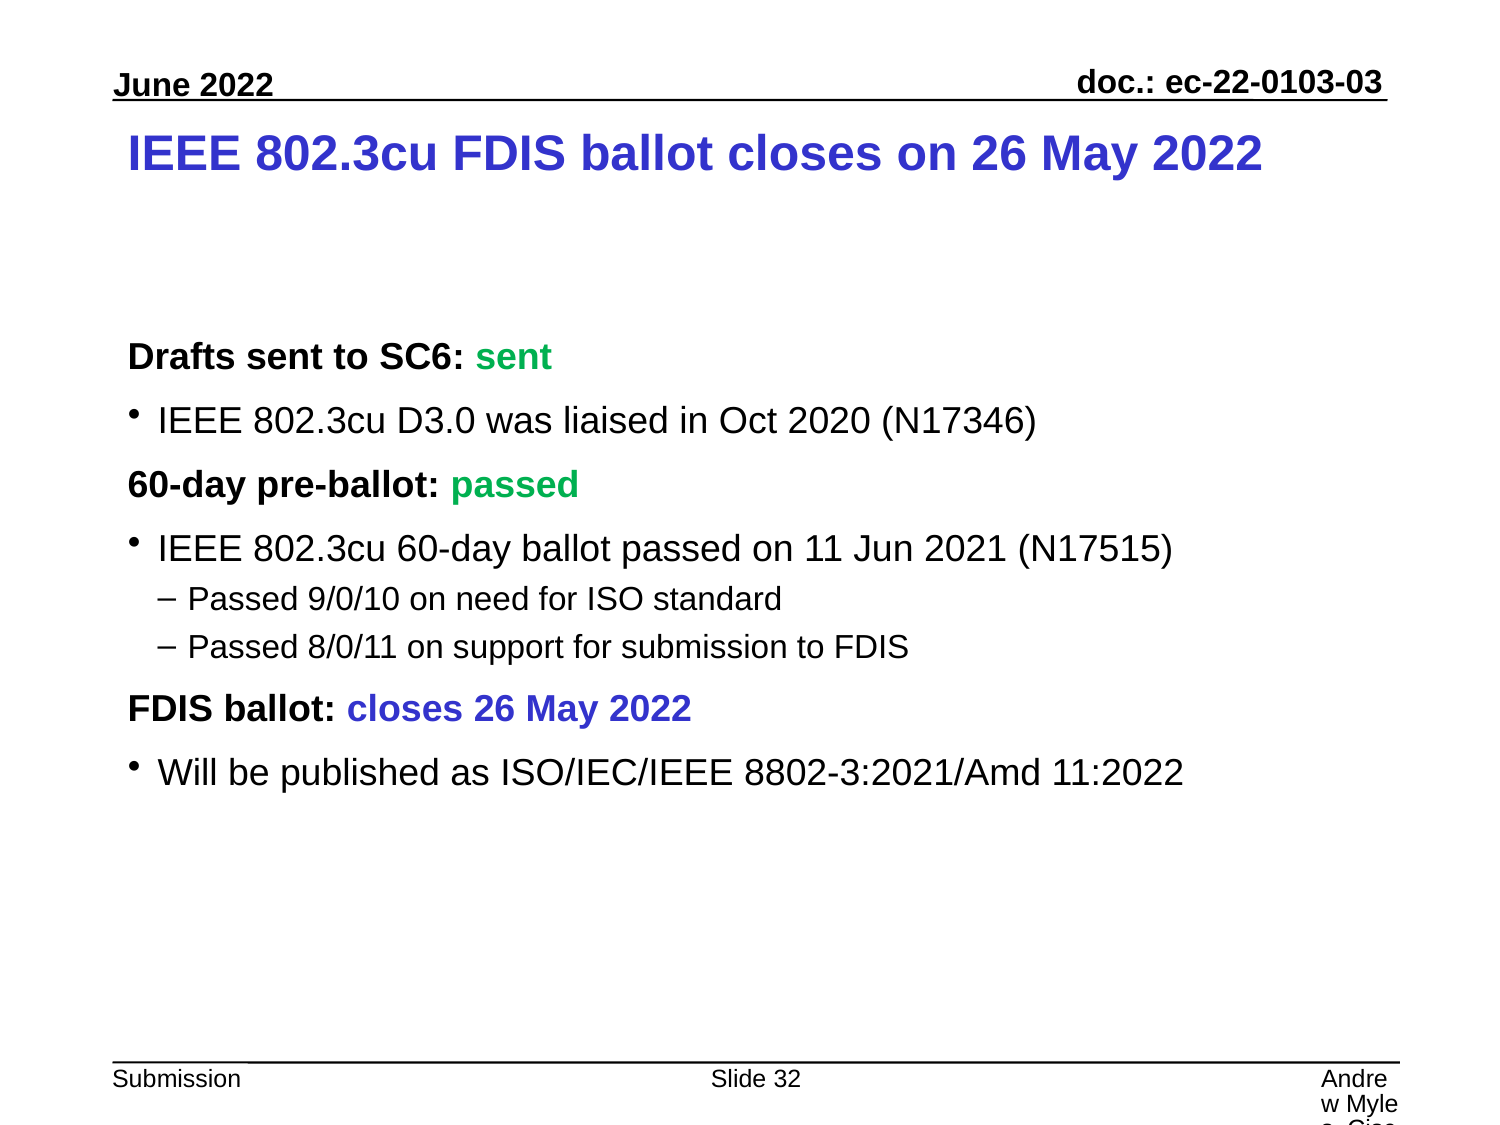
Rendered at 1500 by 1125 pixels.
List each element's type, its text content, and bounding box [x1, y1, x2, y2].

footer Andrew Myles, Cisco [1320, 1061, 1402, 1093]
title IEEE 802.3cu FDIS ballot closes on 26 May 2022 [112, 112, 1388, 288]
list Drafts sent to SC6: sent IEEE 802.3cu D3.0 was liaised in Oct 2020 (N17346) 60-day pre-ballot: passed IEEE 802.3cu 60-day ballot passed on 11 Jun 2021 (N17515) Passed 9/0/10 on need for ISO standard Passed 8/0/11 on support for submission to FDIS FDIS ballot: closes 26 May 2022 Will be published as ISO/IEC/IEEE 8802-3:2021/Amd 11:2022 [112, 324, 1388, 1000]
slide_number Slide 32 [709, 1061, 803, 1093]
